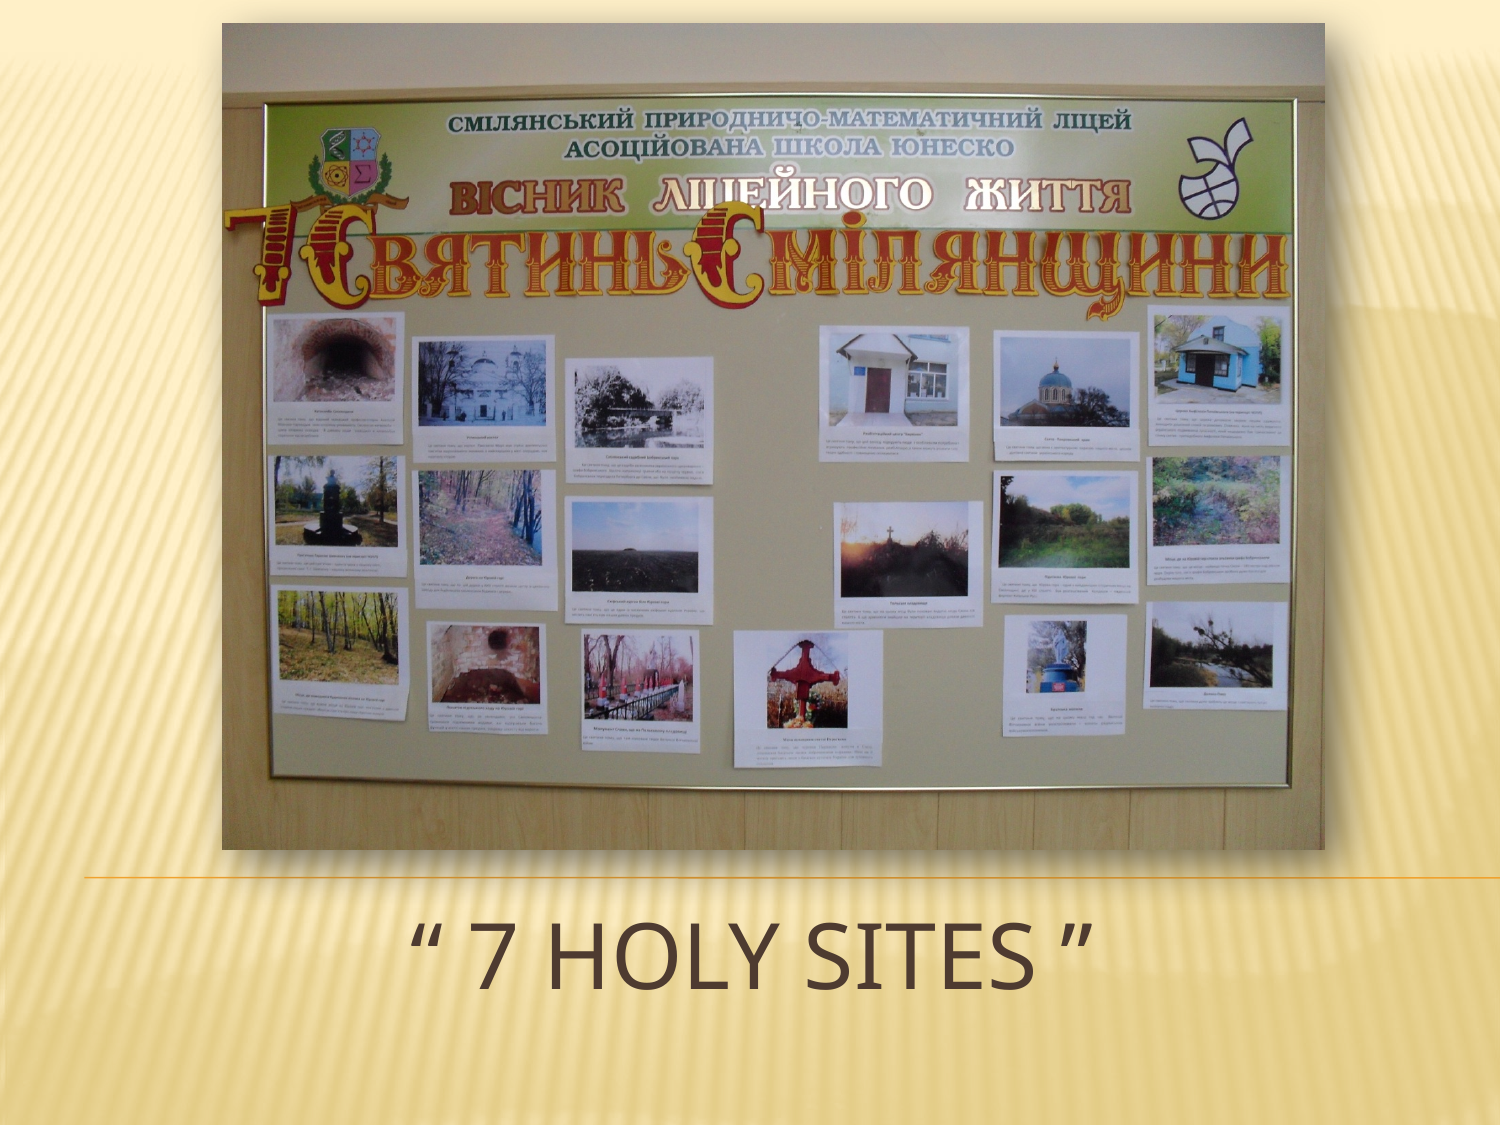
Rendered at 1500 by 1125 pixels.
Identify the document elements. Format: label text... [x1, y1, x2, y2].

title “ 7 holy sites ” [58, 890, 1447, 1092]
picture [222, 23, 1325, 850]
